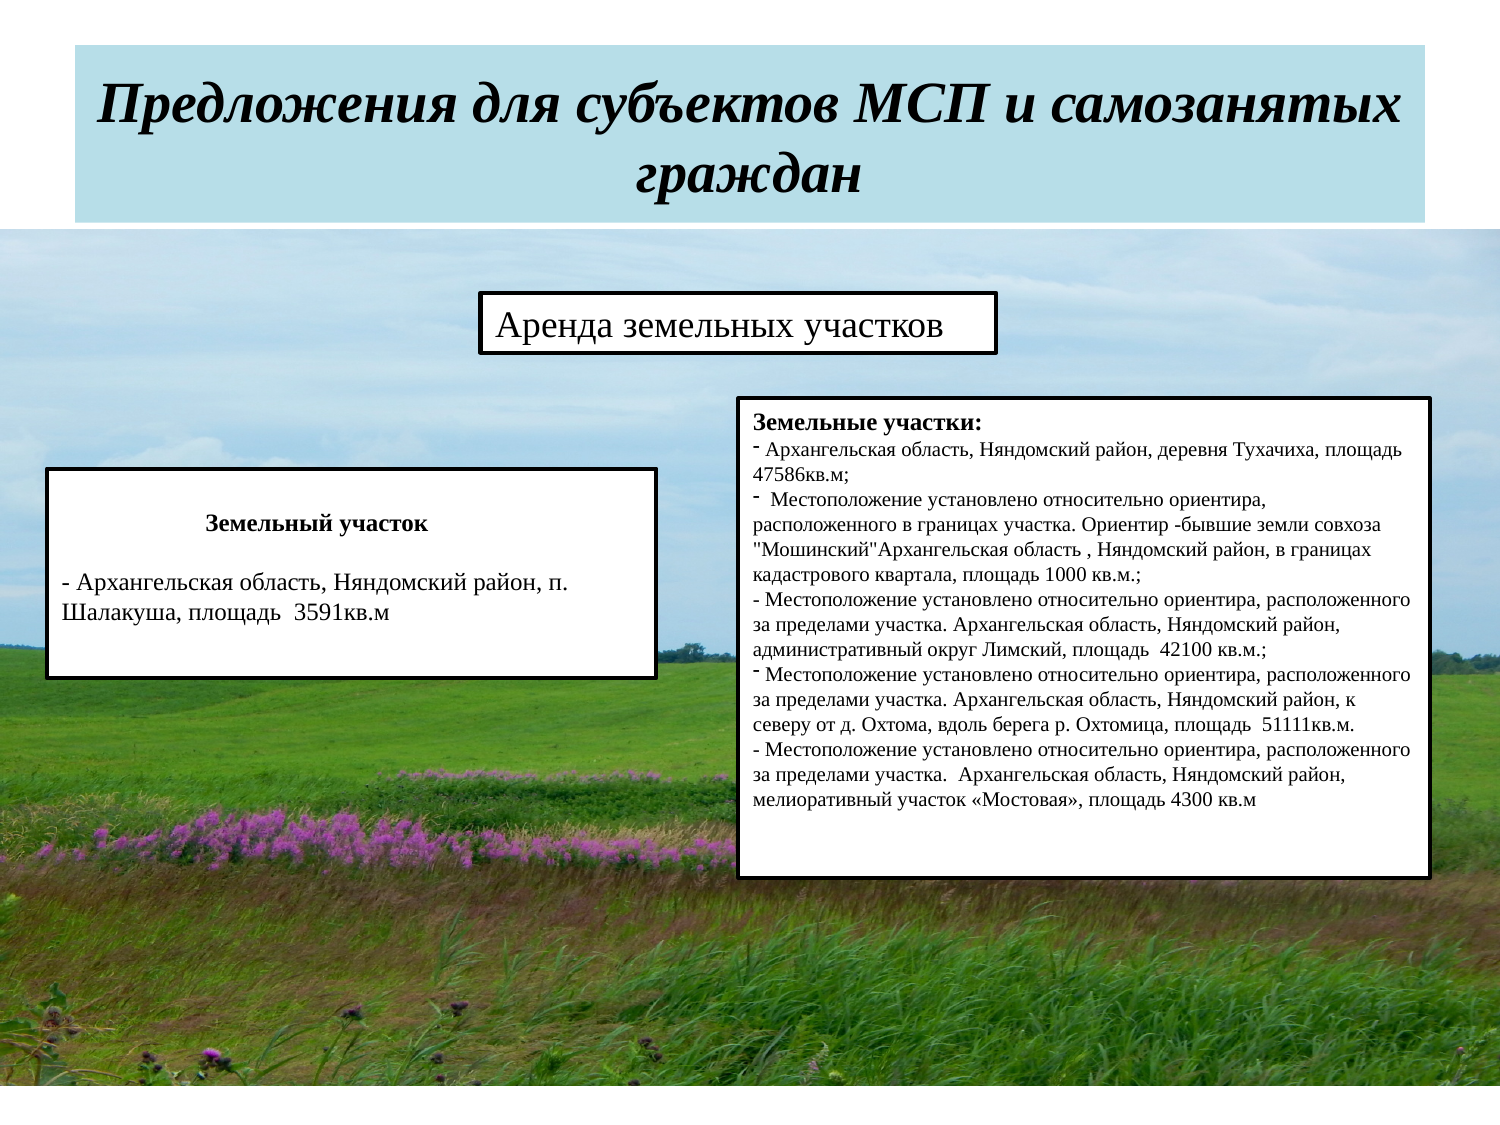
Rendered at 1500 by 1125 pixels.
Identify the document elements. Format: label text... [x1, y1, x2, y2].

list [0, 229, 1500, 1086]
title Предложения для субъектов МСП и самозанятых граждан [75, 45, 1425, 223]
